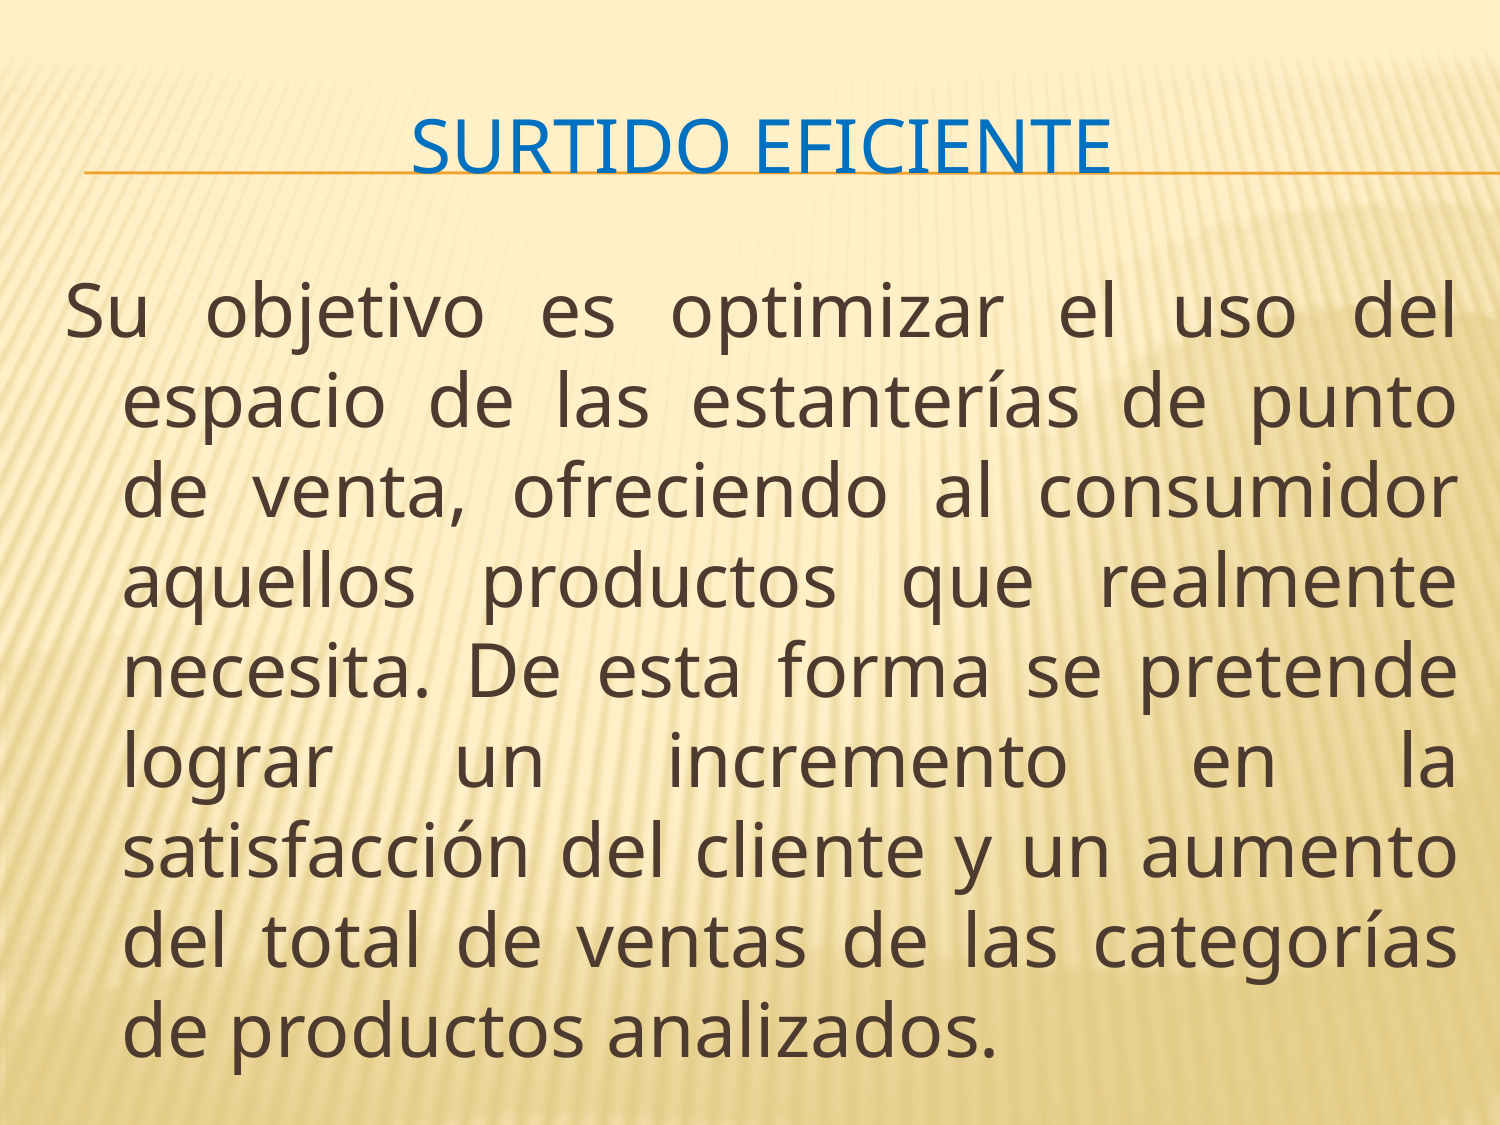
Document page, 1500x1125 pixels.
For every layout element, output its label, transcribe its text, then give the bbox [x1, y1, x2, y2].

list Su objetivo es optimizar el uso del espacio de las estanterías de punto de venta, ofreciendo al consumidor aquellos productos que realmente necesita. De esta forma se pretende lograr un incremento en la satisfacción del cliente y un aumento del total de ventas de las categorías de productos analizados. [50, 254, 1475, 998]
title Surtido Eficiente [50, 75, 1475, 213]
